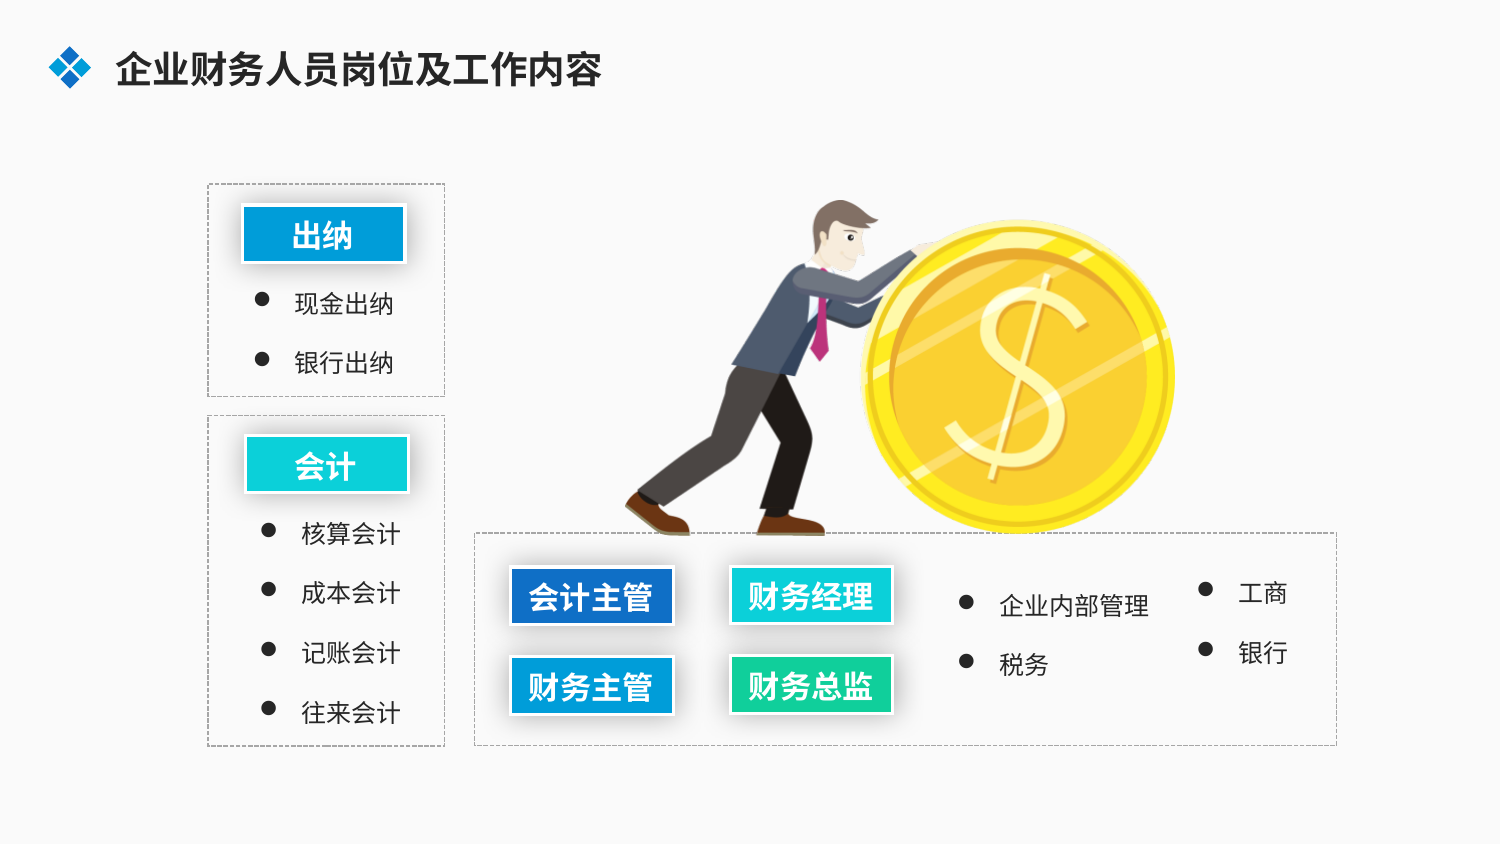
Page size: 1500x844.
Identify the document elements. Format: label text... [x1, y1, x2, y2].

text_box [207, 183, 445, 397]
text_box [207, 415, 445, 746]
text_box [55, 52, 85, 83]
picture [625, 200, 1175, 536]
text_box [474, 533, 1401, 746]
text_box 企业财务人员岗位及工作内容 [100, 38, 735, 99]
